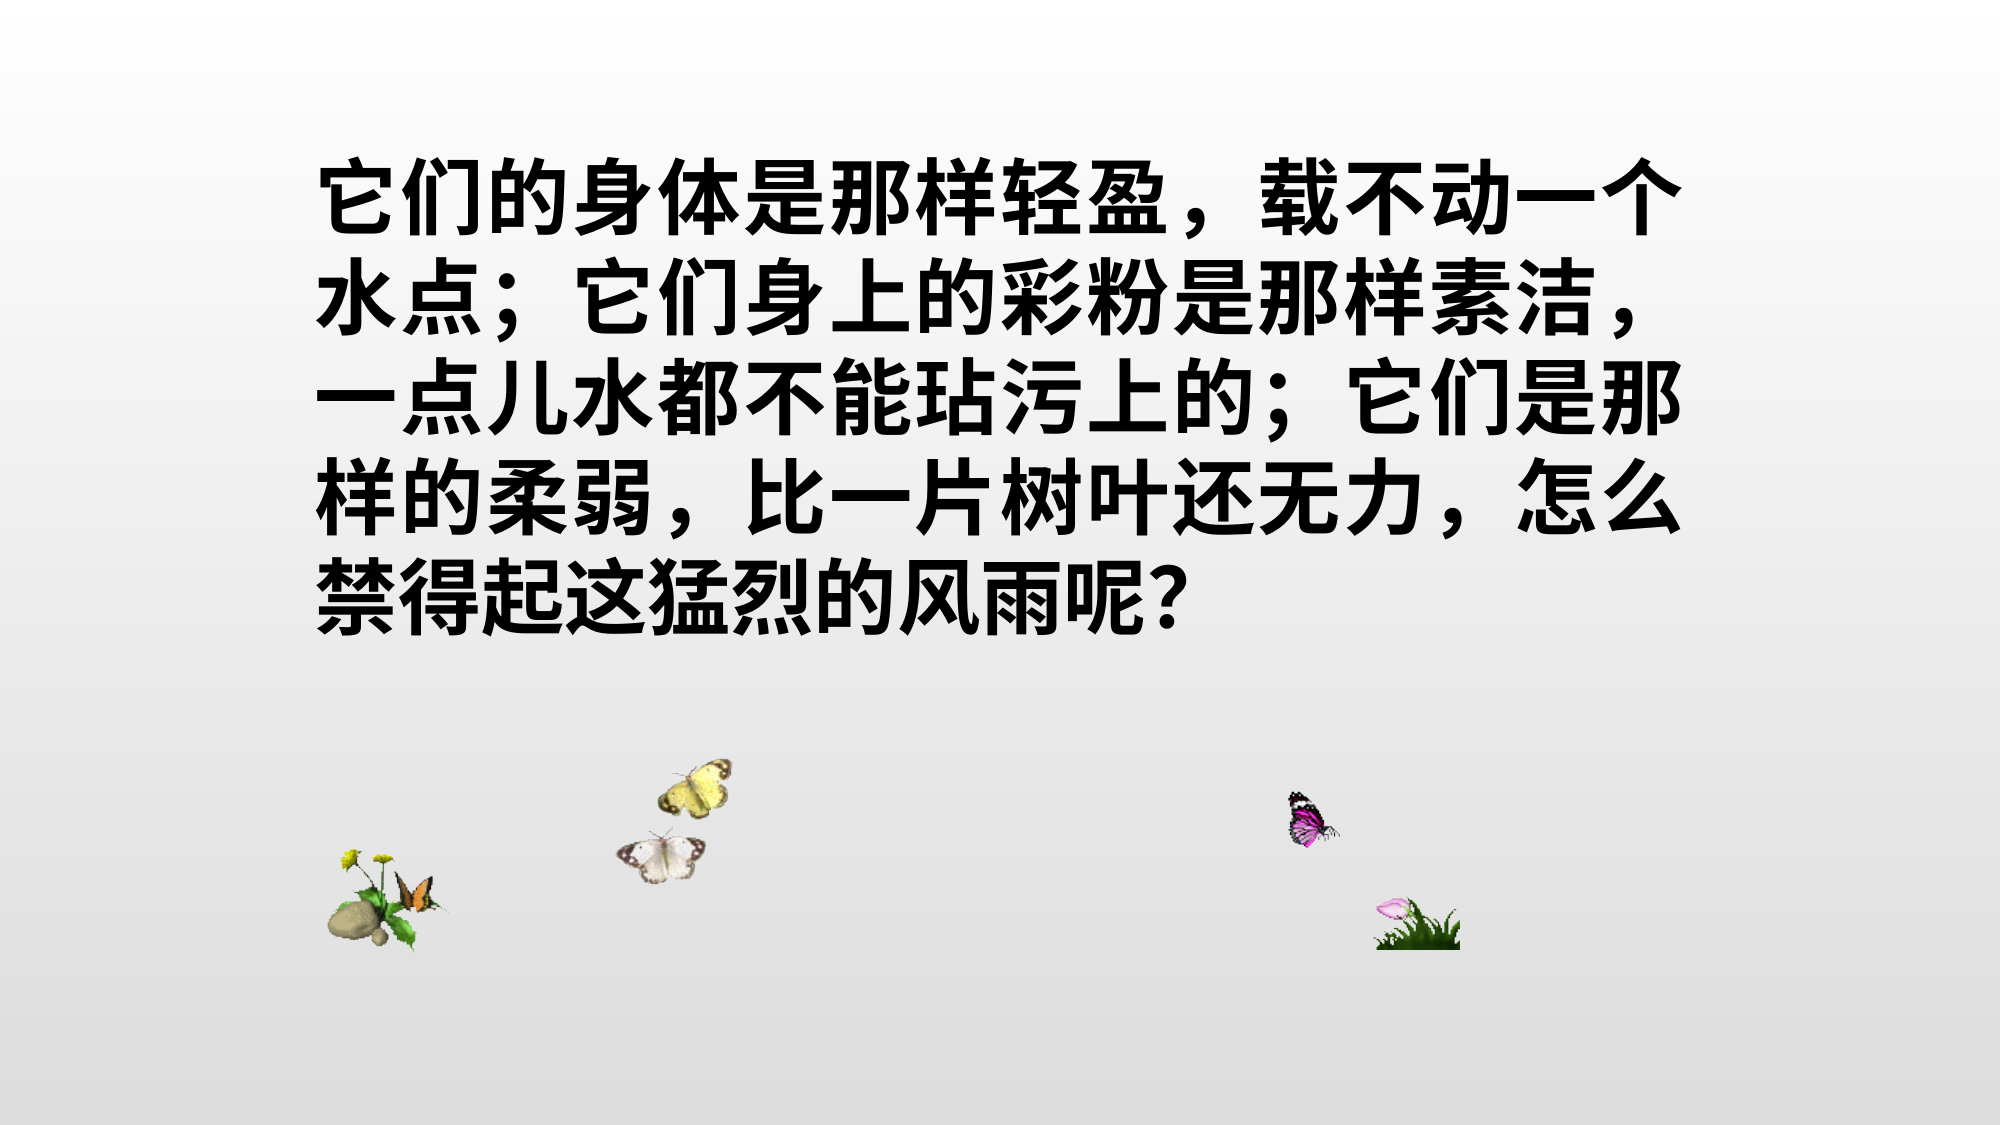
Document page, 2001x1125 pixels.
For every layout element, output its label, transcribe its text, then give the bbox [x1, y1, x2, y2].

picture [598, 751, 752, 891]
text_box 它们的身体是那样轻盈，载不动一个水点；它们身上的彩粉是那样素洁，一点儿水都不能玷污上的；它们是那样的柔弱，比一片树叶还无力，怎么禁得起这猛烈的风雨呢？ [299, 137, 1700, 653]
picture [1271, 668, 1460, 950]
picture [326, 834, 449, 953]
